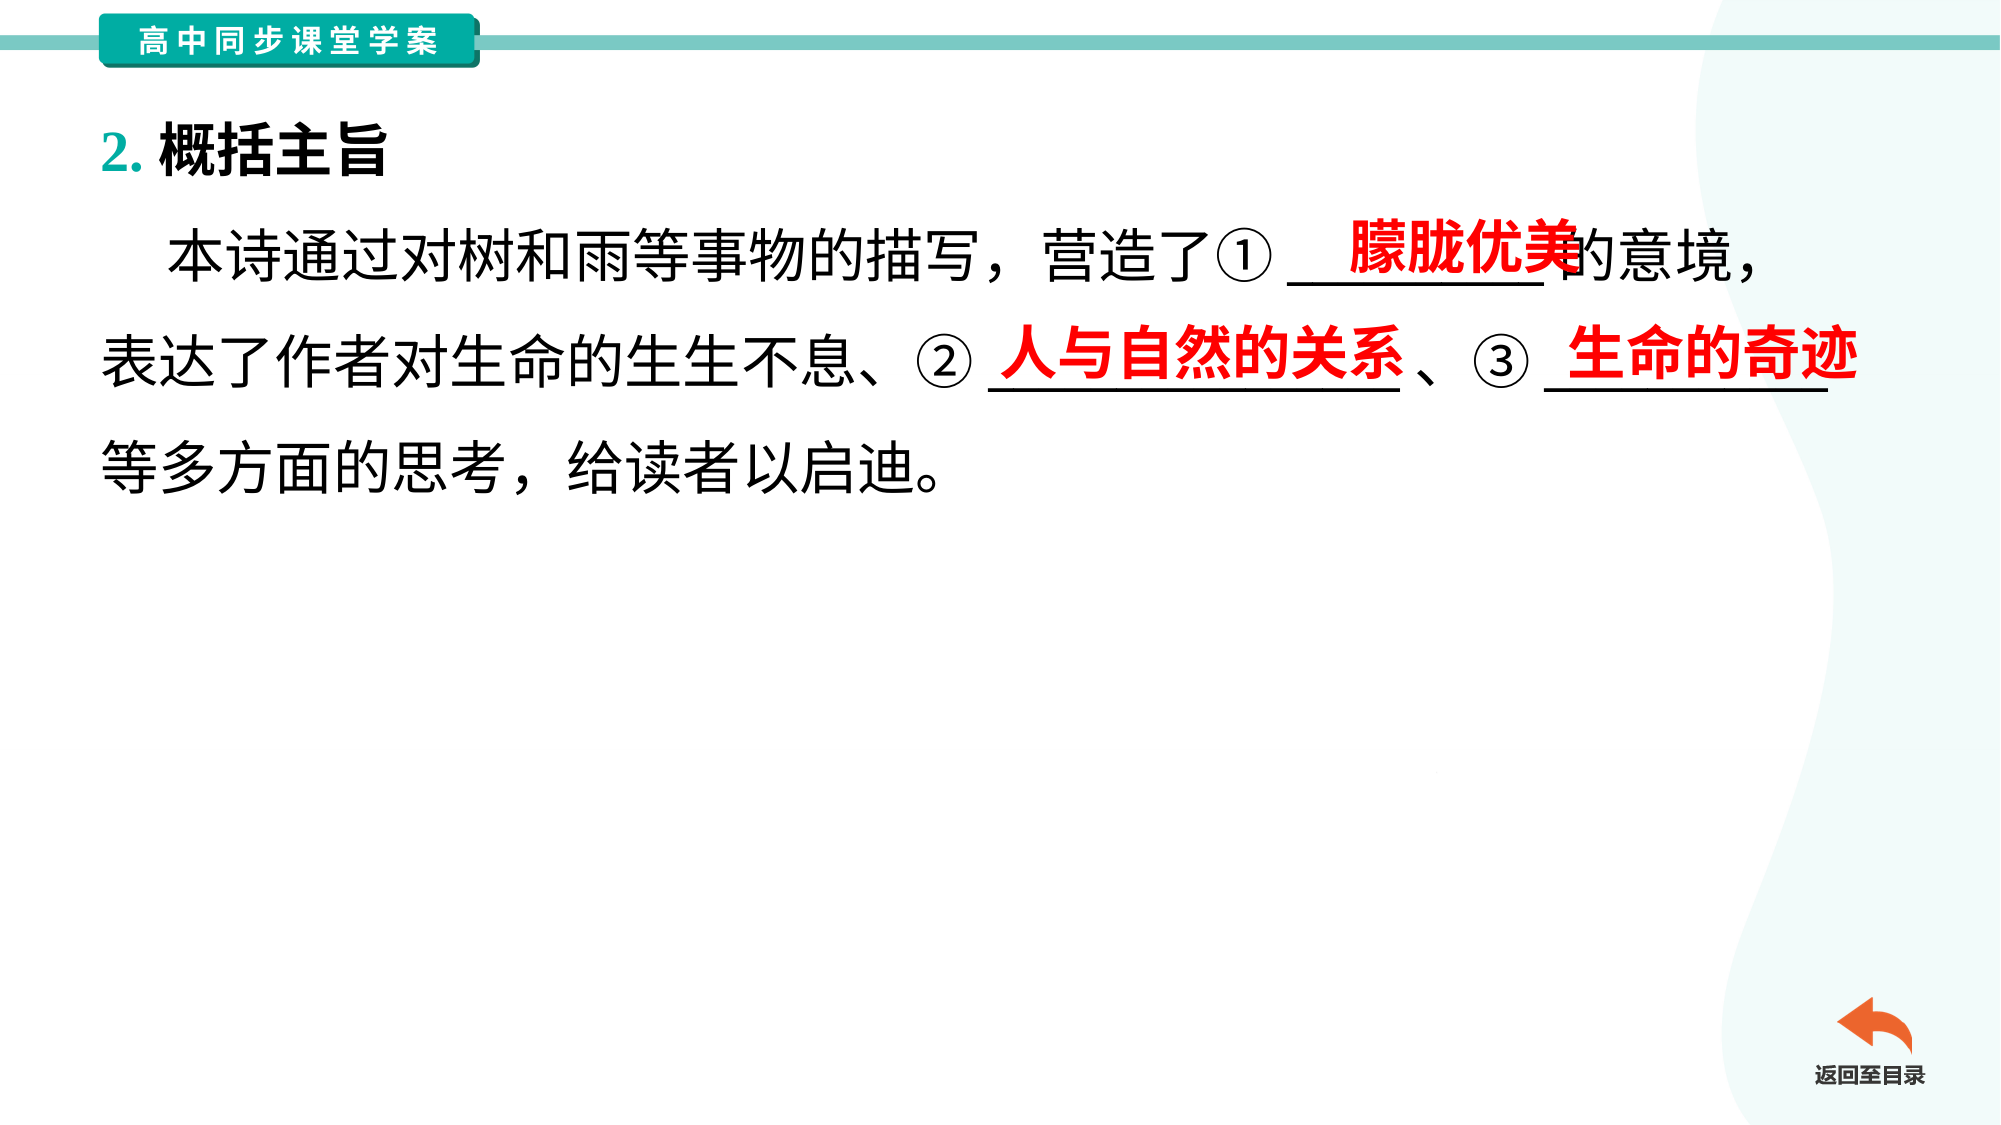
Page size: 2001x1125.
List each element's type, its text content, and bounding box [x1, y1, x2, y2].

text_box 人与自然的关系 [977, 284, 1430, 387]
text_box 生命的奇迹 [1545, 284, 1882, 387]
picture [0, 0, 2000, 1125]
text_box 朦胧优美 [1327, 178, 1604, 281]
text_box 2.概括主旨 本诗通过对树和雨等事物的描写，营造了①__________的意境， 表达了作者对生命的生生不息、②________________、③___________ 等多方面的思考，给读者以启迪。 [100, 76, 1899, 502]
